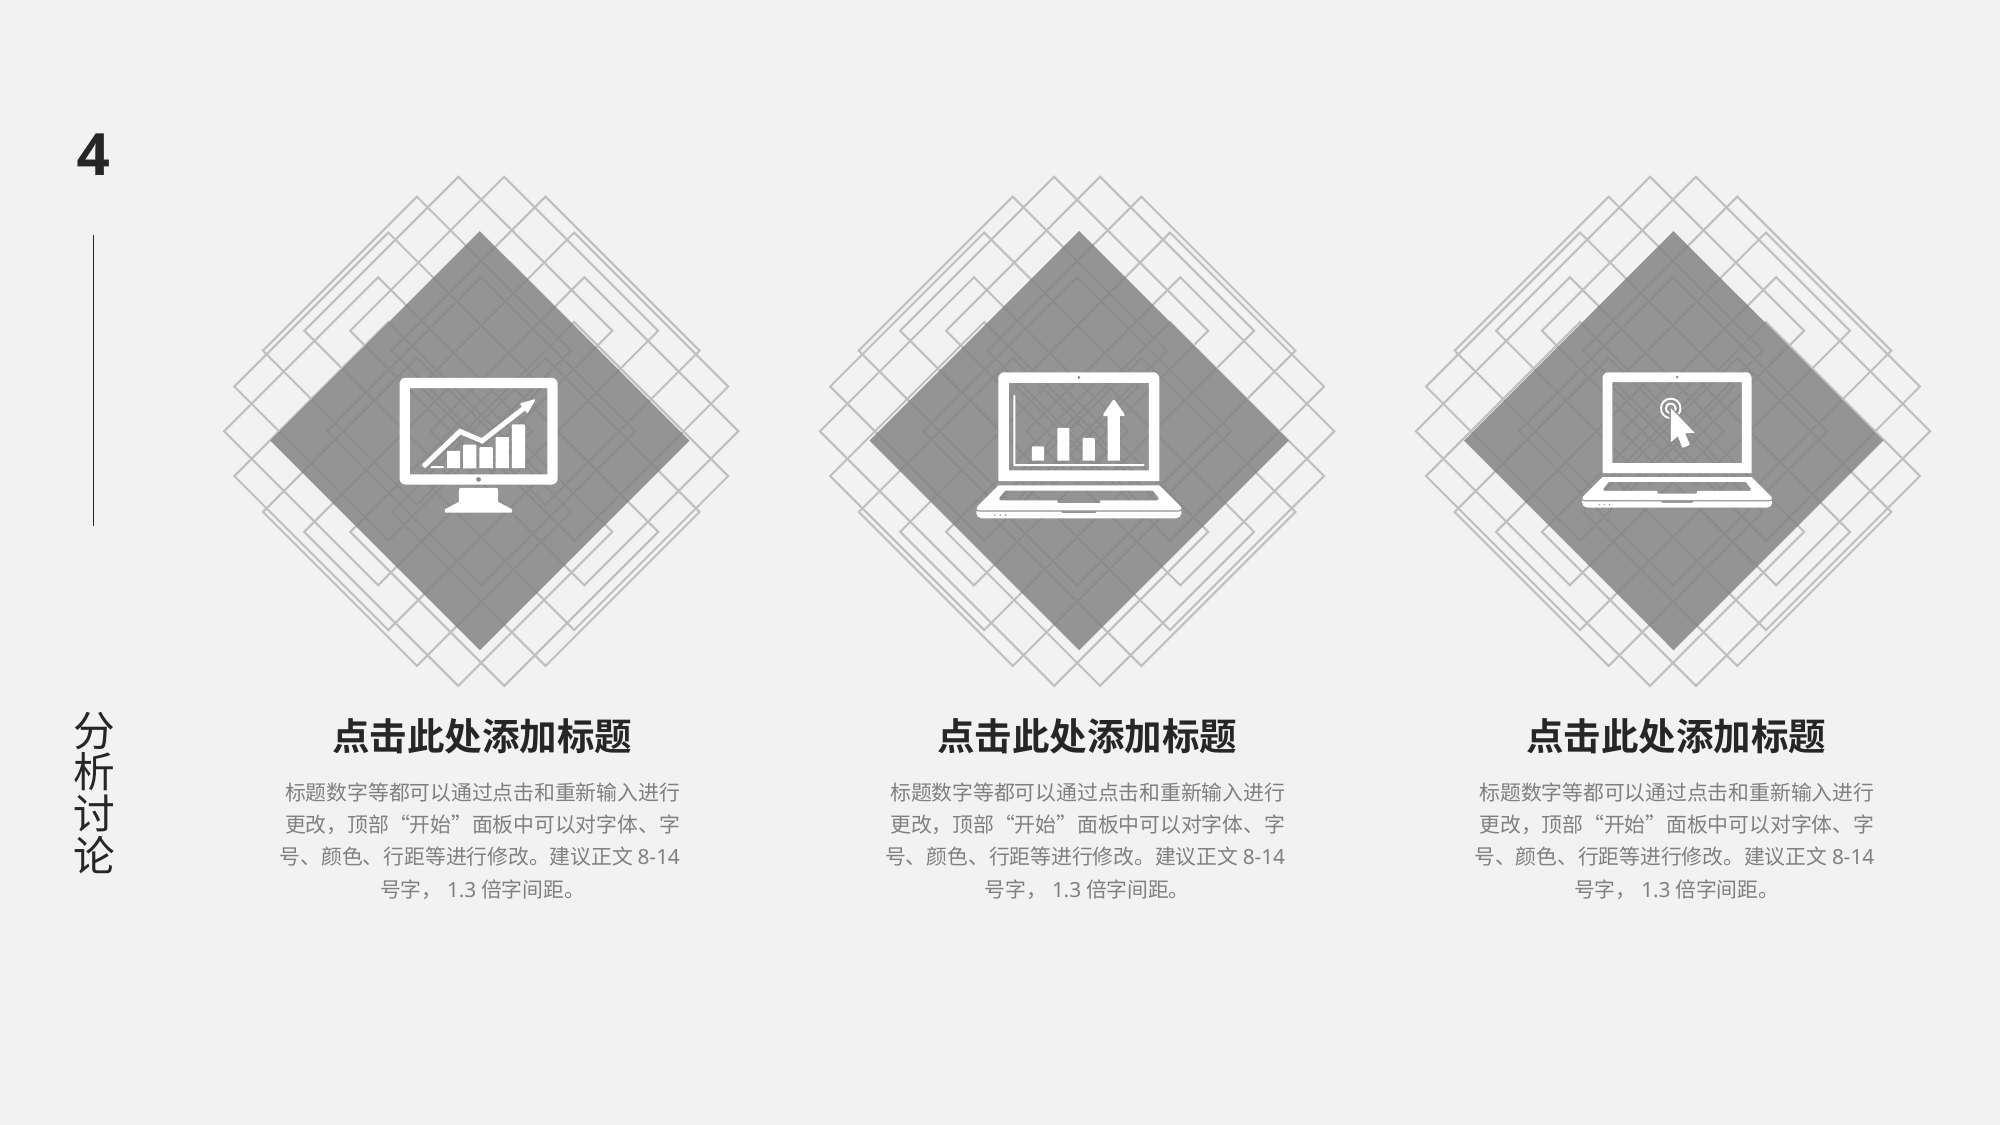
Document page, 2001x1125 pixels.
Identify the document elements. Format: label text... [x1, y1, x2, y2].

list 4 [36, 92, 150, 213]
text_box 标题数字等都可以通过点击和重新输入进行更改，顶部“开始”面板中可以对字体、字号、颜色、行距等进行修改。建议正文8-14号字，1.3倍字间距。 [869, 764, 1306, 909]
text_box 点击此处添加标题 [1511, 705, 1842, 764]
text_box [224, 176, 739, 686]
text_box 标题数字等都可以通过点击和重新输入进行更改，顶部“开始”面板中可以对字体、字号、颜色、行距等进行修改。建议正文8-14号字，1.3倍字间距。 [264, 764, 701, 909]
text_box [1415, 176, 1931, 686]
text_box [399, 377, 558, 513]
text_box 点击此处添加标题 [922, 705, 1253, 764]
text_box 点击此处添加标题 [317, 705, 648, 764]
list 分析讨论 [48, 548, 139, 1038]
text_box 标题数字等都可以通过点击和重新输入进行更改，顶部“开始”面板中可以对字体、字号、颜色、行距等进行修改。建议正文8-14号字，1.3倍字间距。 [1458, 764, 1895, 909]
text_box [820, 176, 1335, 686]
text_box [976, 372, 1182, 519]
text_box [1581, 372, 1773, 508]
